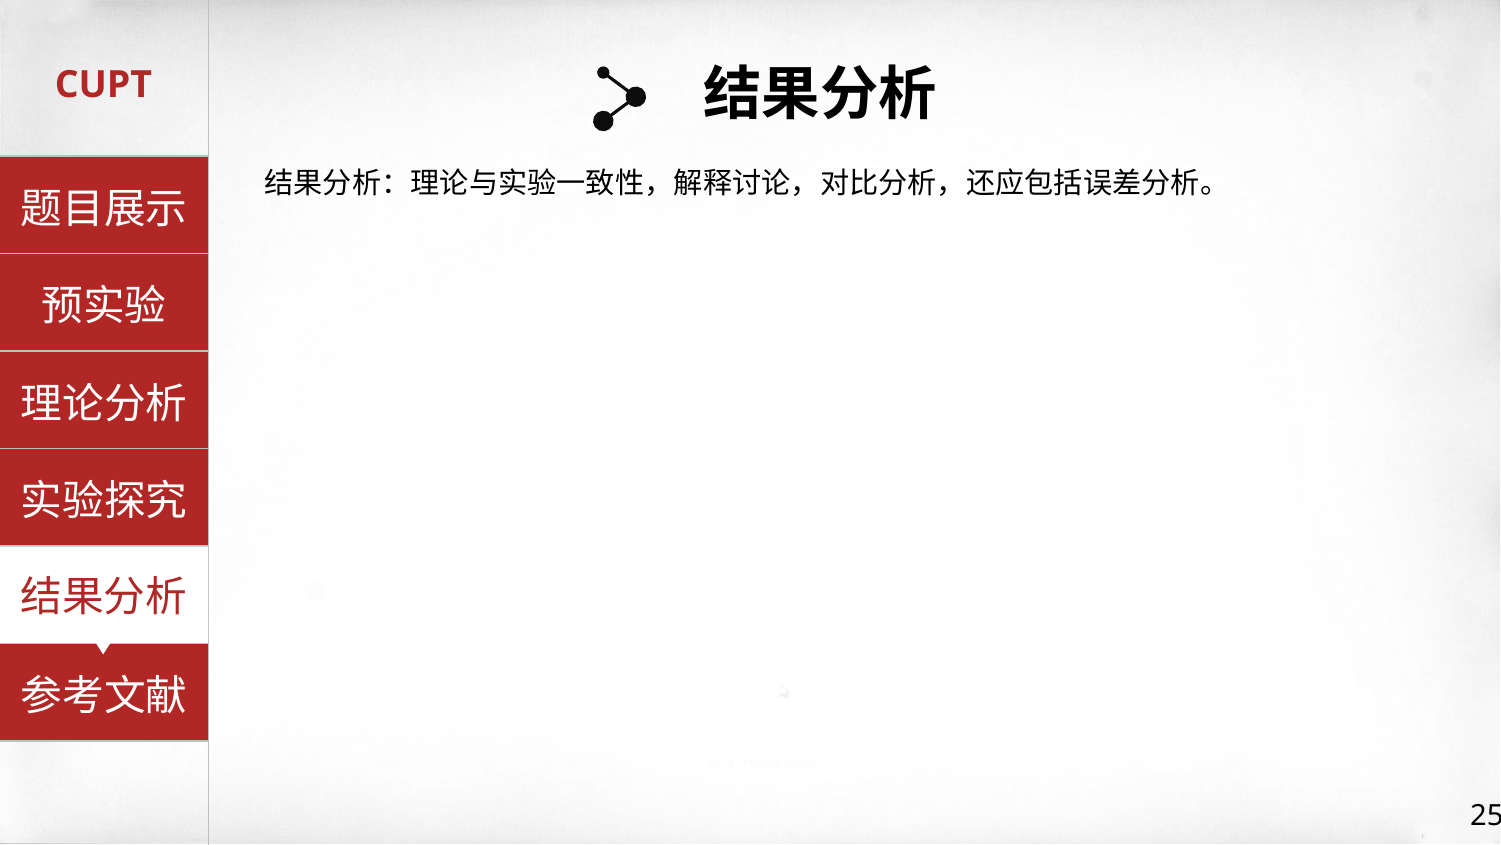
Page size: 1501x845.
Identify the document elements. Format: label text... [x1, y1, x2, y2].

text_box 结果分析 [692, 51, 1215, 133]
text_box 25 [1455, 788, 1501, 839]
text_box 结果分析：理论与实验一致性，解释讨论，对比分析，还应包括误差分析。 [249, 157, 1454, 207]
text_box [603, 72, 636, 121]
